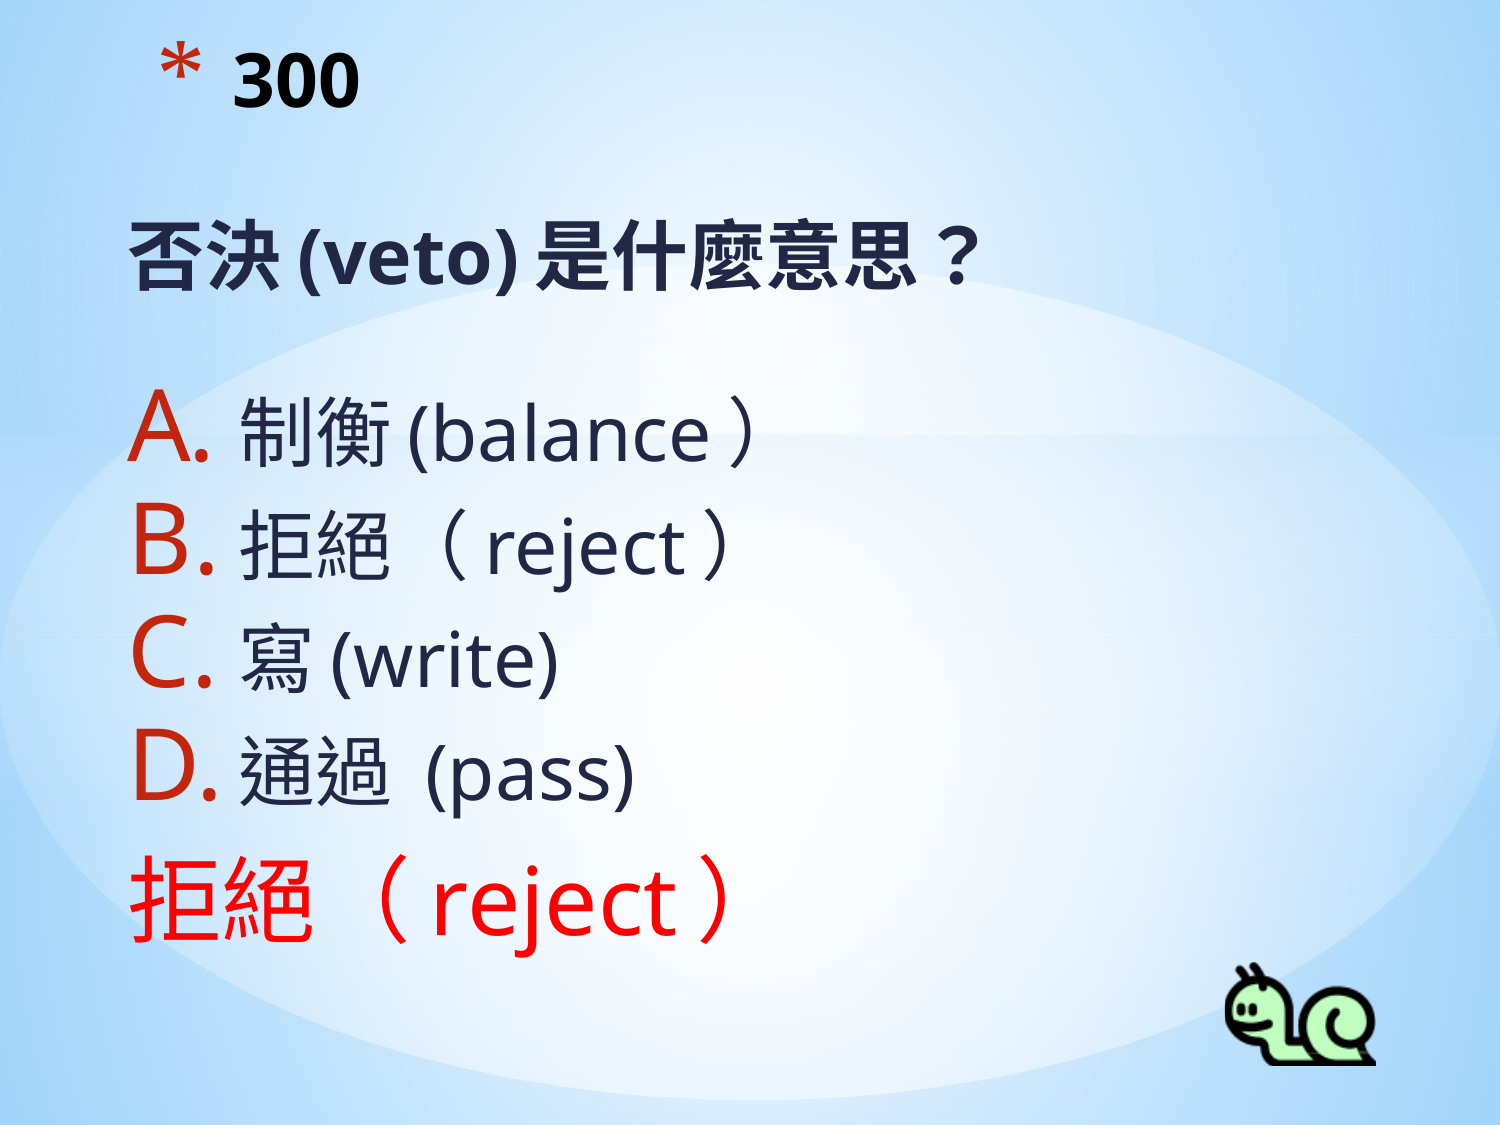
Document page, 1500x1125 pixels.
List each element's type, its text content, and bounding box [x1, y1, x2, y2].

title 300 [112, 24, 475, 150]
picture [1224, 962, 1377, 1067]
subtitle 否決(veto)是什麼意思？ 制衡(balance） 拒絕（reject） 寫(write) 通過 (pass) 拒絕（reject） [112, 200, 1275, 963]
